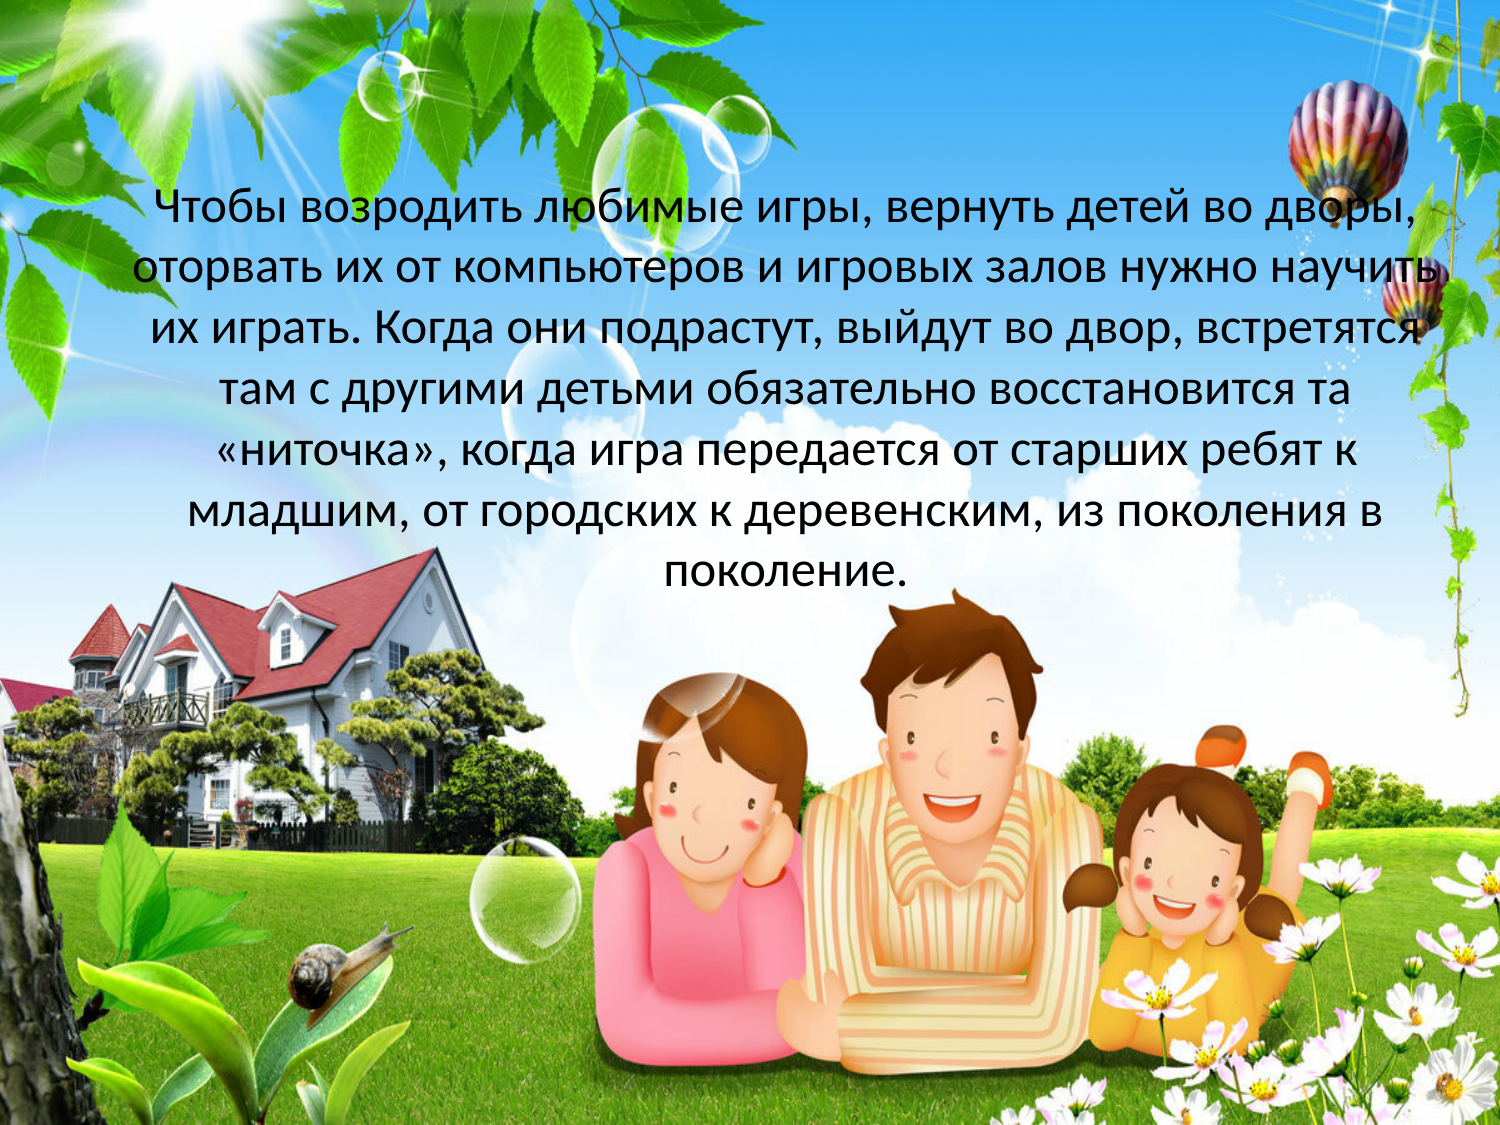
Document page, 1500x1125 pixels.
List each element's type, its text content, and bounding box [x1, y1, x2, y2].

list Чтобы возродить любимые игры, вернуть детей во дворы, оторвать их от компьютеров и игровых залов нужно научить их играть. Когда они подрастут, выйдут во двор, встретятся там с другими детьми обязательно восстановится та «ниточка», когда игра передается от старших ребят к младшим, от городских к деревенским, из поколения в поколение. [117, 164, 1456, 610]
picture [0, 0, 1500, 1125]
